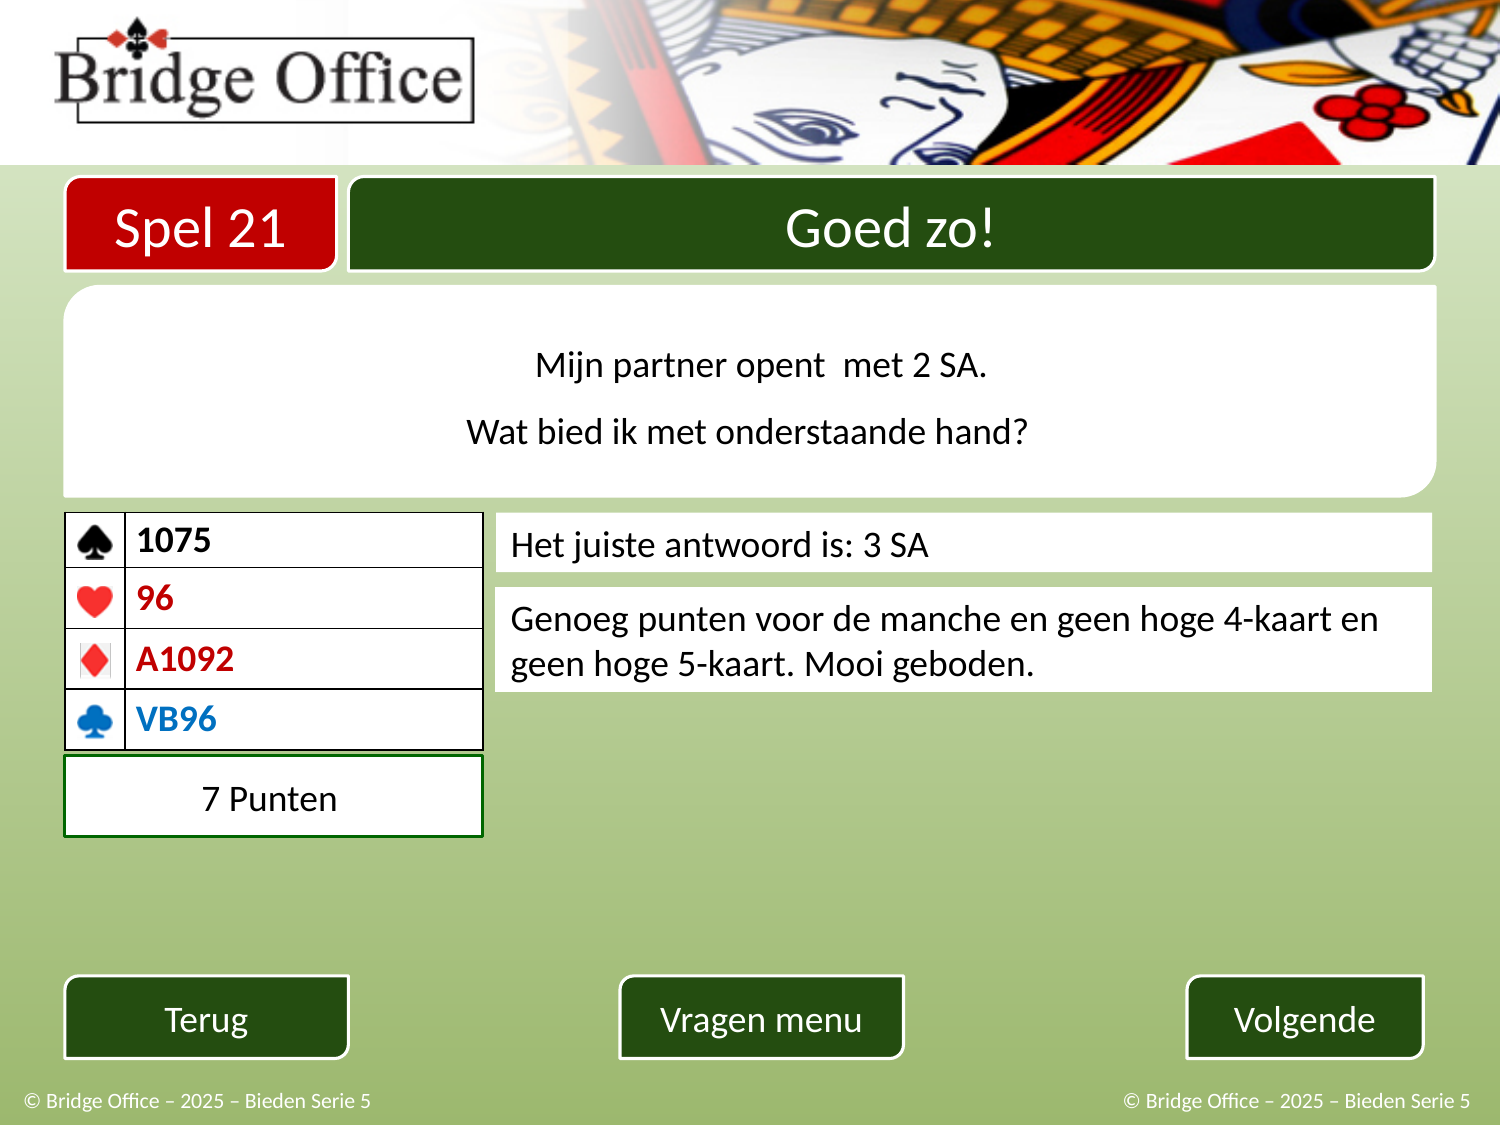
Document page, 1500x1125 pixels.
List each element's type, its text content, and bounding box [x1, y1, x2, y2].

text_box Spel 21 [63, 178, 339, 273]
text_box Terug [63, 974, 350, 1061]
picture [77, 643, 114, 679]
text_box Het juiste antwoord is: 3 SA [496, 512, 1433, 573]
text_box © Bridge Office – 2025 – Bieden Serie 5 [1107, 1079, 1500, 1121]
text_box 7 Punten [63, 754, 484, 838]
text_box Genoeg punten voor de manche en geen hoge 4-kaart en geen hoge 5-kaart. Mooi geboden. [495, 587, 1432, 692]
table_cell 96 [126, 568, 482, 628]
table_cell [66, 629, 124, 688]
picture [77, 524, 114, 561]
picture [0, 0, 1500, 166]
table_header 1075 [126, 513, 482, 567]
text_box Goed zo! [346, 178, 1437, 273]
table_cell VB96 [126, 690, 482, 749]
table_cell [66, 568, 124, 628]
text_box Wat bied ik met onderstaande hand? [451, 399, 1072, 460]
text_box Mijn partner opent met 2 SA. [508, 332, 1015, 393]
picture [77, 585, 114, 618]
table_cell [66, 690, 124, 749]
table_cell A1092 [126, 629, 482, 688]
table_header [66, 513, 124, 567]
text_box © Bridge Office – 2025 – Bieden Serie 5 [8, 1079, 393, 1121]
text_box Volgende [1185, 974, 1425, 1061]
picture [77, 703, 114, 740]
text_box [63, 284, 1437, 498]
text_box Vragen menu [618, 974, 906, 1061]
